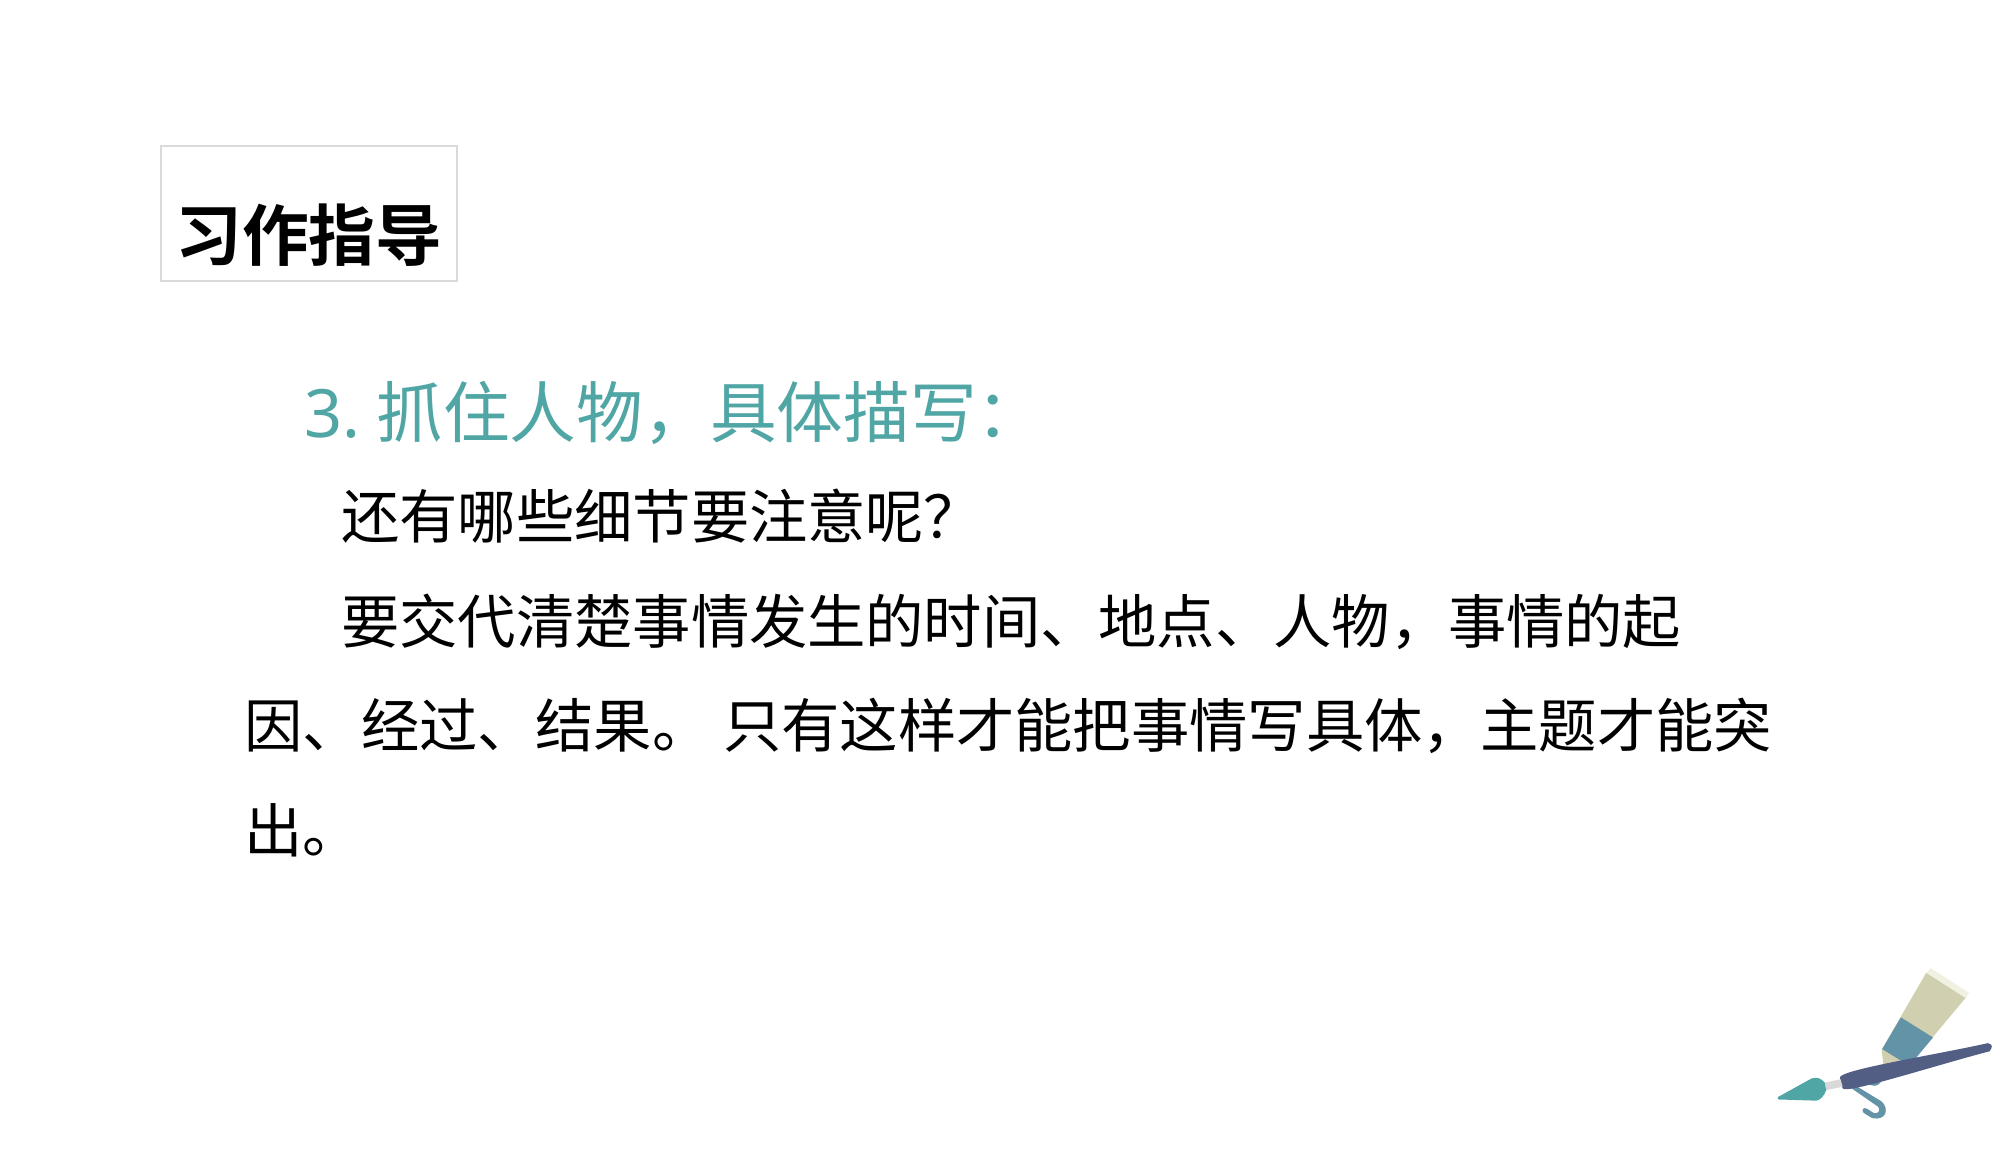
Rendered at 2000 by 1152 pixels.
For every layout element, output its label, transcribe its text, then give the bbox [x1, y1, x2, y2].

text_box 3.抓住人物，具体描写： [272, 323, 1150, 437]
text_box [1811, 970, 1974, 1152]
text_box 习作指导 [160, 145, 458, 282]
text_box 还有哪些细节要注意呢？ 要交代清楚事情发生的时间、地点、人物，事情的起因、经过、结果。 只有这样才能把事情写具体，主题才能突出。 [229, 437, 1793, 872]
